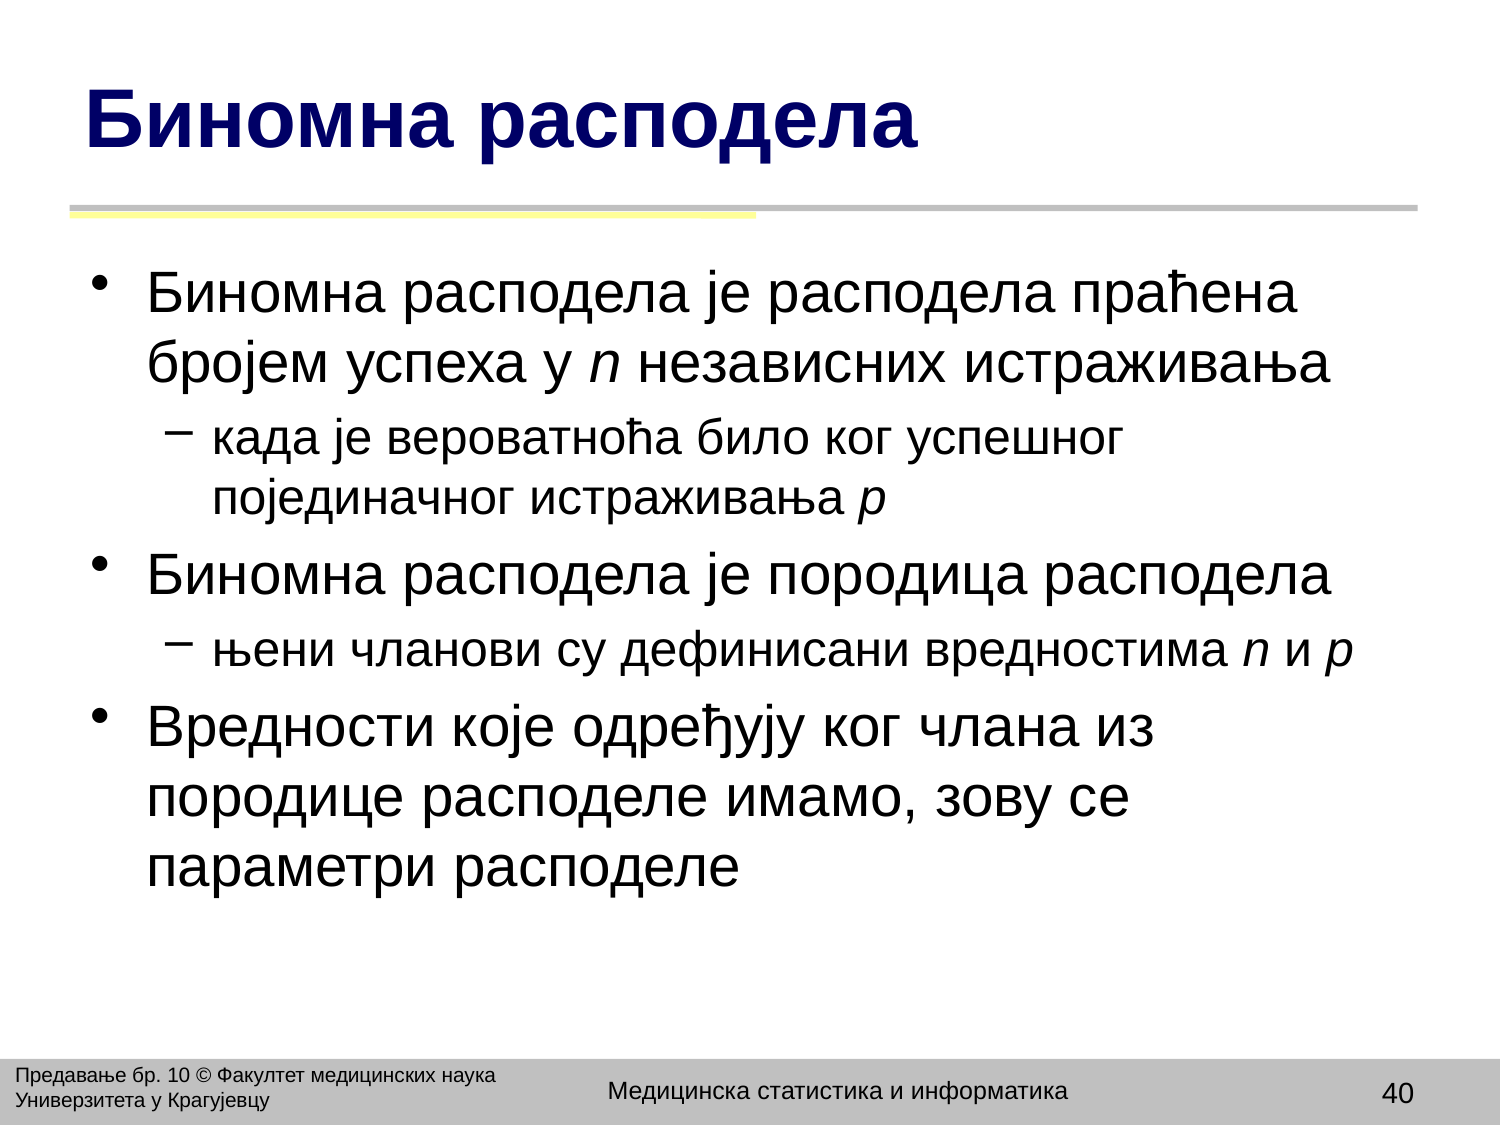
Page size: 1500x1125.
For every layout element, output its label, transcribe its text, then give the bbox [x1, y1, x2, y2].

title Биномна расподела [69, 19, 1426, 208]
slide_number Предавање бр. 10 © Факултет медицинских наука Универзитета у Крагујевцу [0, 1053, 626, 1108]
footer Медицинска статистика и информатика [512, 1066, 1165, 1125]
list Биномна расподела је расподела праћена бројем успеха у n независних истраживања када је вероватноћа било ког успешног појединачног истраживања p Биномна расподела је породица расподела њени чланови су дефинисани вредностима n и p Вредности које одређују ког члана из породице расподеле имамо, зову се параметри расподеле [74, 246, 1426, 1023]
slide_number 40 [1175, 1066, 1430, 1125]
